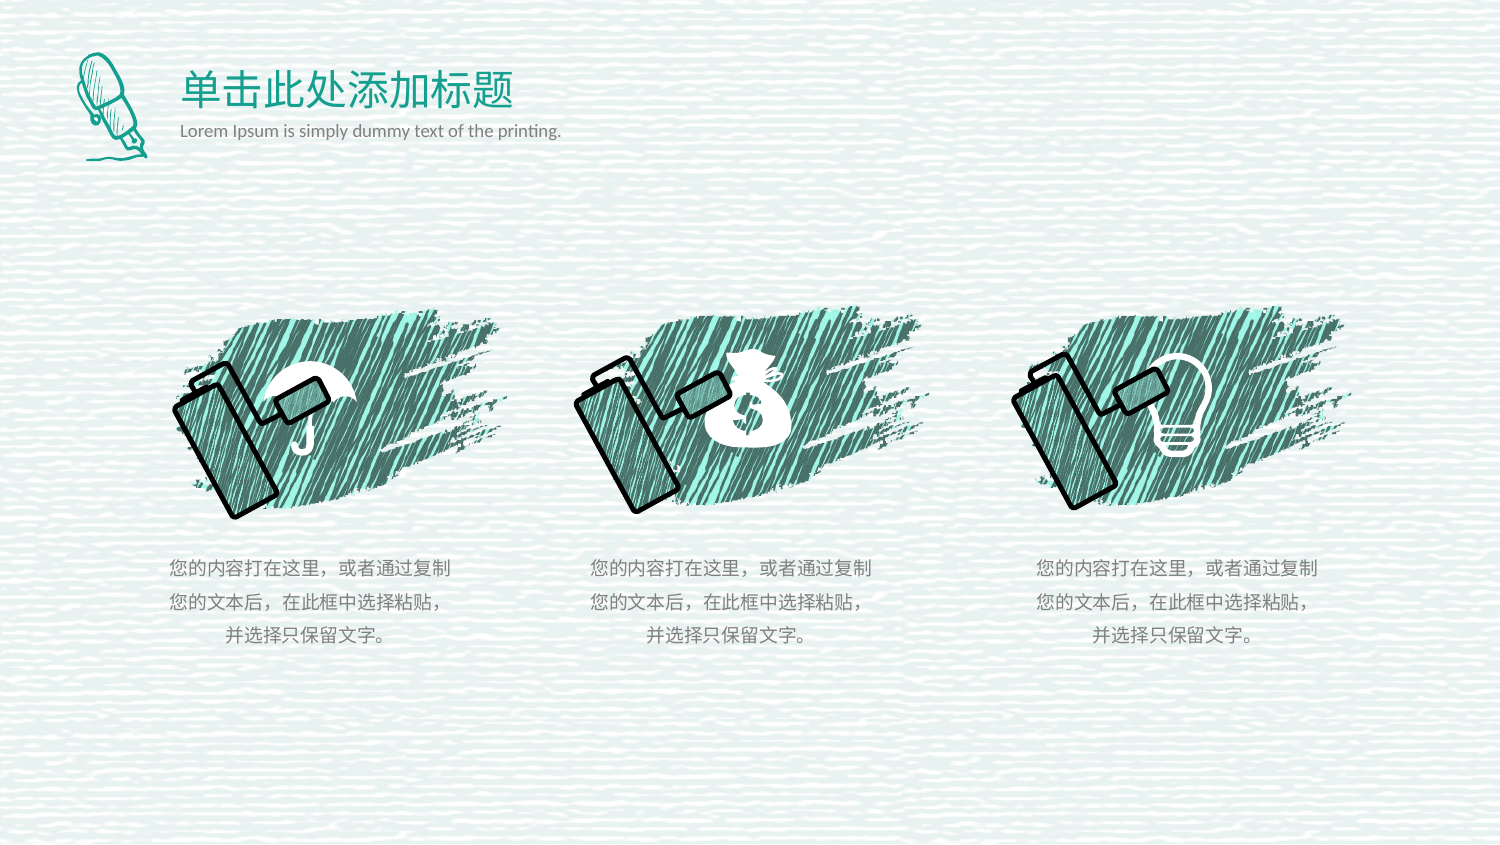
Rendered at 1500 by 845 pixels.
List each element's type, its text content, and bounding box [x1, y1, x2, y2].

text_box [570, 353, 717, 511]
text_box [1007, 350, 1154, 508]
text_box 您的内容打在这里，或者通过复制您的文本后，在此框中选择粘贴，并选择只保留文字。 [1019, 539, 1335, 653]
text_box [720, 348, 792, 448]
text_box [319, 362, 357, 403]
text_box 您的内容打在这里，或者通过复制您的文本后，在此框中选择粘贴，并选择只保留文字。 [573, 539, 889, 653]
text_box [74, 51, 149, 162]
text_box [1061, 304, 1353, 501]
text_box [168, 359, 315, 517]
text_box [639, 304, 931, 504]
text_box 您的内容打在这里，或者通过复制您的文本后，在此框中选择粘贴，并选择只保留文字。 [152, 539, 468, 653]
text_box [165, 55, 827, 150]
text_box [1160, 352, 1212, 458]
text_box [216, 307, 508, 503]
